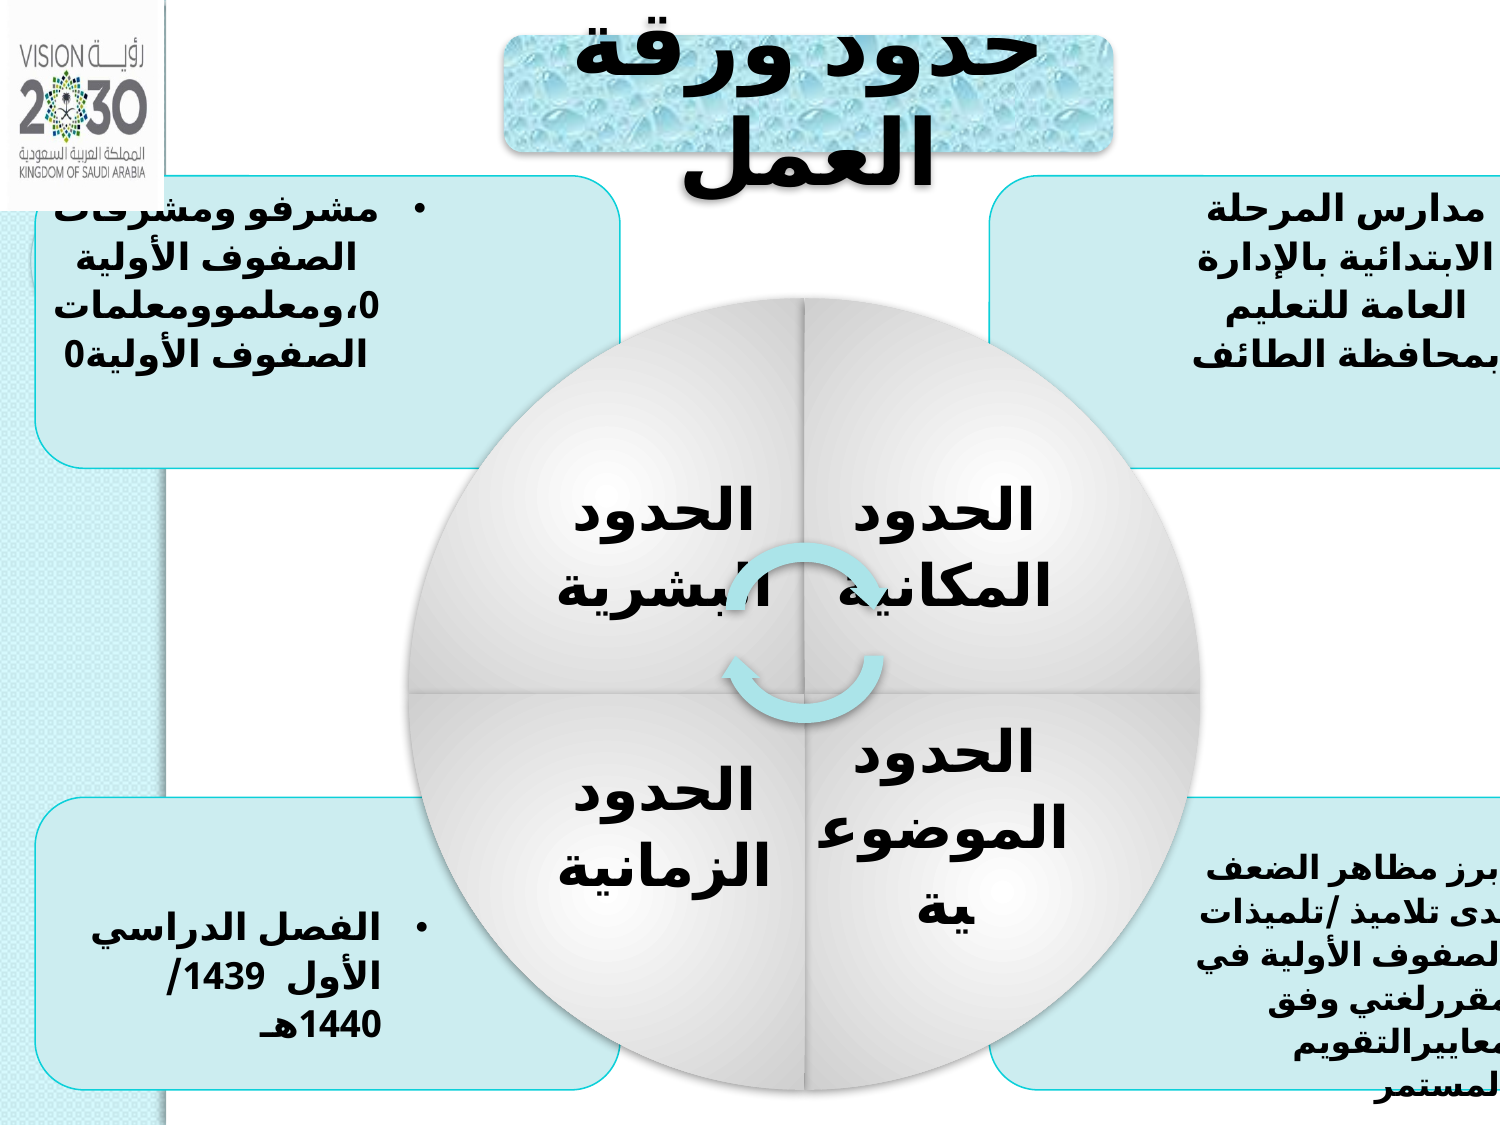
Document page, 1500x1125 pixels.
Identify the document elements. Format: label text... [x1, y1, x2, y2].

picture [0, 0, 165, 211]
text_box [34, 175, 1500, 1091]
text_box حدود ورقة العمل [503, 35, 1114, 153]
